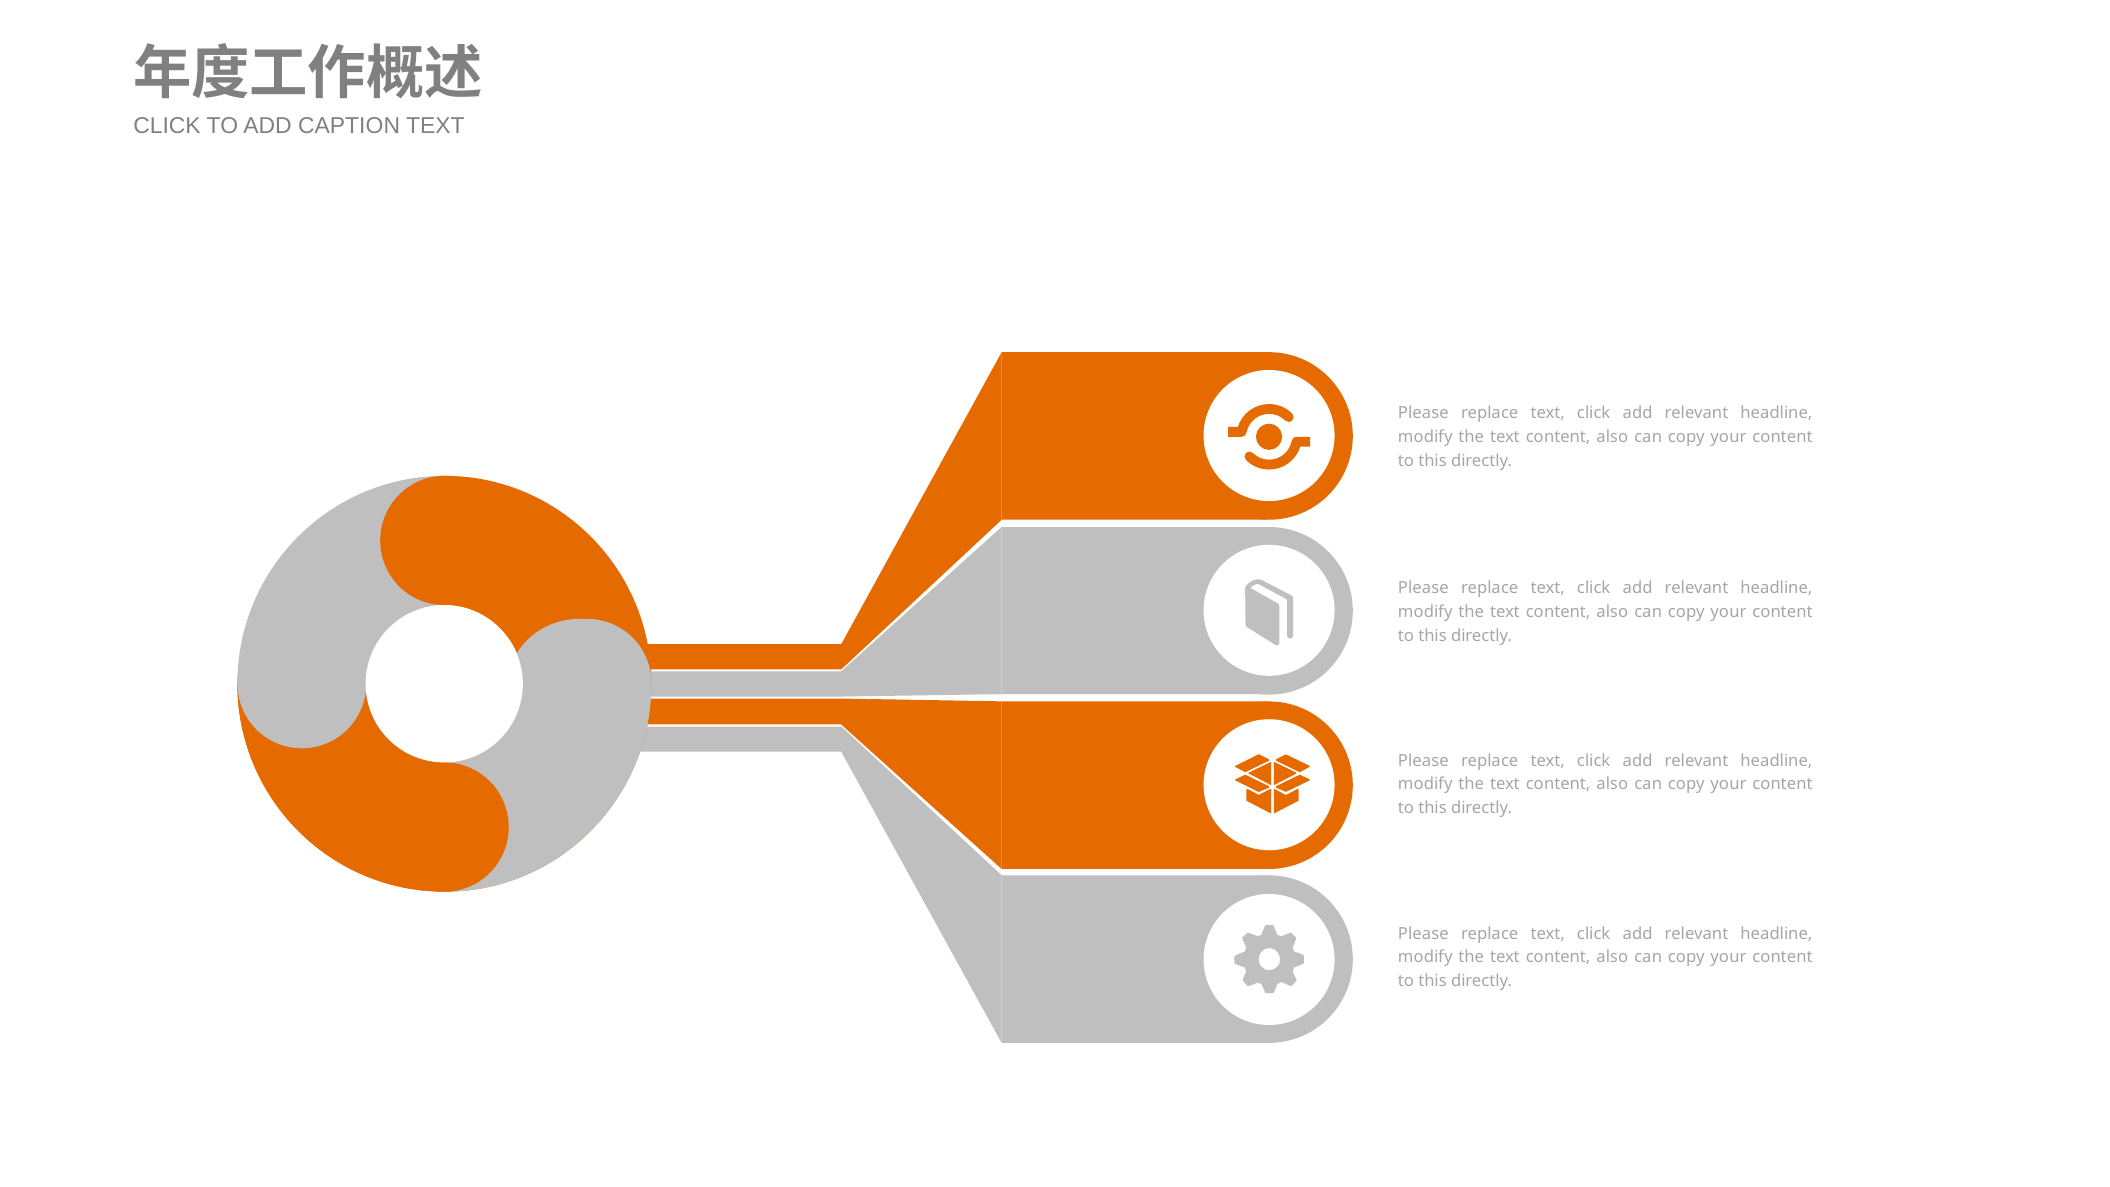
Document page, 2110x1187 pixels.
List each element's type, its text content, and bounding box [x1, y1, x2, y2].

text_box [652, 698, 1353, 726]
text_box CLICK TO ADD CAPTION TEXT [133, 110, 513, 138]
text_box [639, 352, 1353, 526]
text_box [652, 526, 1353, 697]
list Please replace text, click add relevant headline, modify the text content, also can copy your content to this directly. [1397, 918, 1814, 1187]
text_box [237, 475, 652, 892]
text_box 年度工作概述 [133, 35, 513, 106]
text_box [639, 726, 1353, 1043]
list Please replace text, click add relevant headline, modify the text content, also can copy your content to this directly. [1397, 572, 1814, 745]
list Please replace text, click add relevant headline, modify the text content, also can copy your content to this directly. [1397, 745, 1814, 918]
list Please replace text, click add relevant headline, modify the text content, also can copy your content to this directly. [1397, 397, 1814, 572]
